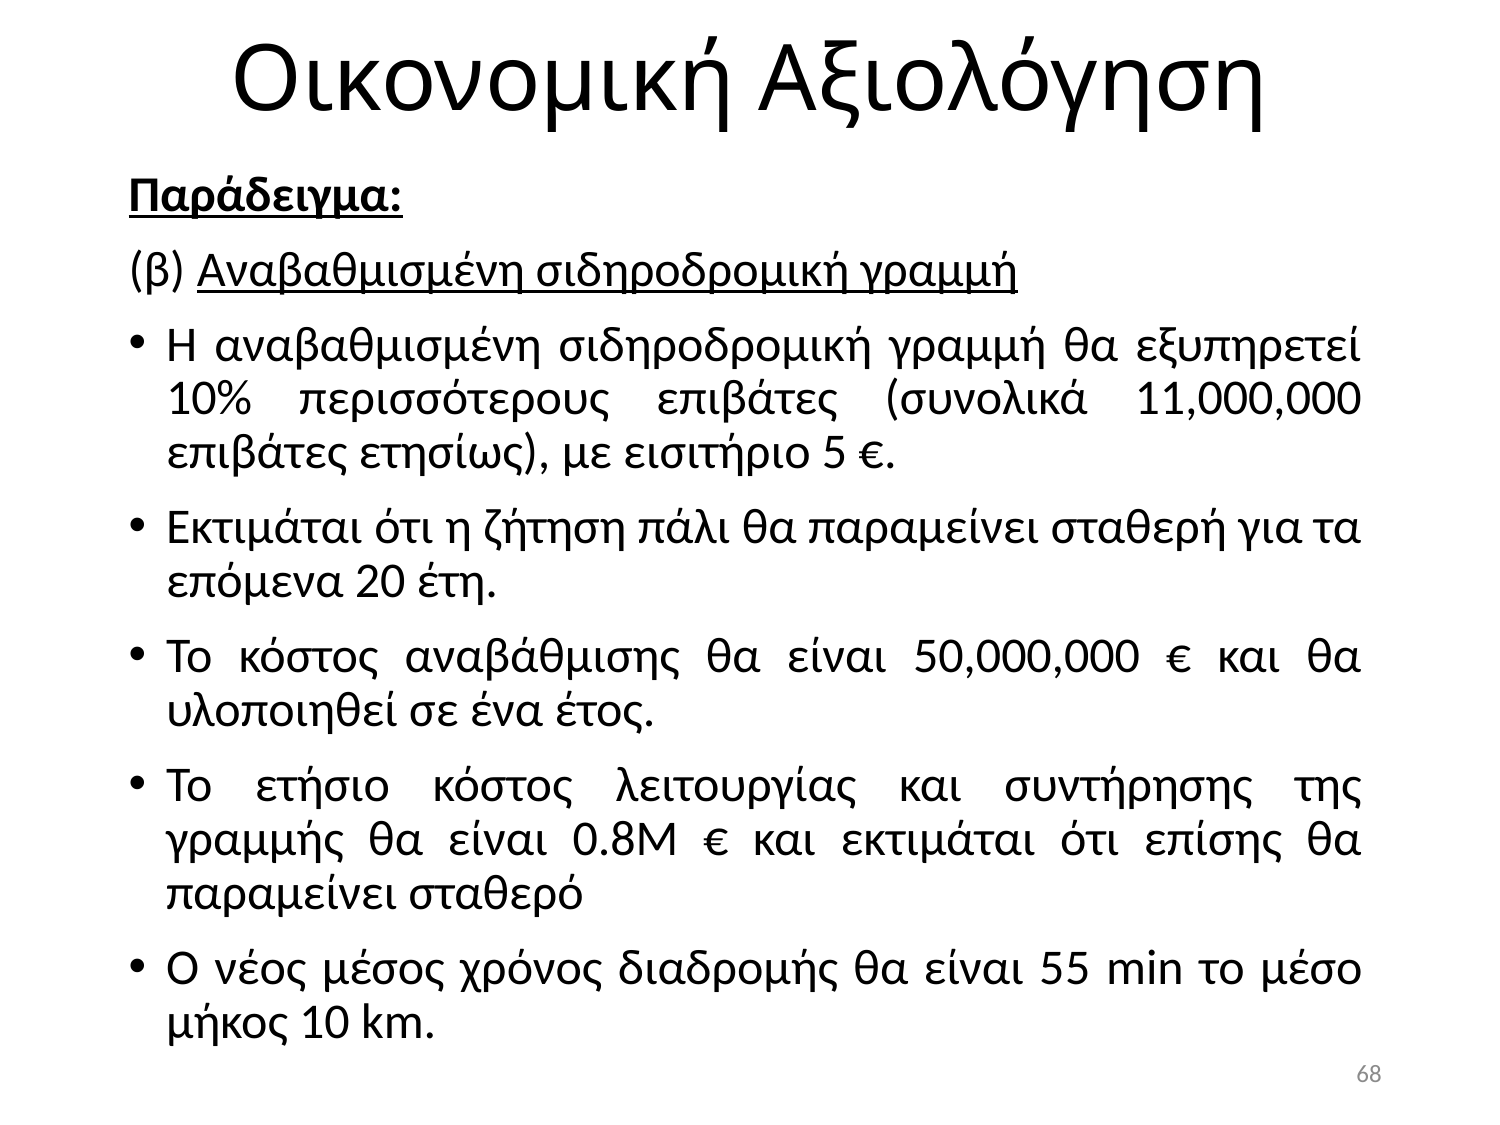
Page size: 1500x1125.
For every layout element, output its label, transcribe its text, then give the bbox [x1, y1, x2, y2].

title Οικονομική Αξιολόγηση [0, 0, 1500, 161]
slide_number 68 [1059, 1042, 1397, 1103]
list Παράδειγμα: (β) Αναβαθμισμένη σιδηροδρομική γραμμή Η αναβαθμισμένη σιδηροδρομική γραμμή θα εξυπηρετεί 10% περισσότερους επιβάτες (συνολικά 11,000,000 επιβάτες ετησίως), με εισιτήριο 5 €. Εκτιμάται ότι η ζήτηση πάλι θα παραμείνει σταθερή για τα επόμενα 20 έτη. Το κόστος αναβάθμισης θα είναι 50,000,000 € και θα υλοποιηθεί σε ένα έτος. Το ετήσιο κόστος λειτουργίας και συντήρησης της γραμμής θα είναι 0.8Μ € και εκτιμάται ότι επίσης θα παραμείνει σταθερό Ο νέος μέσος χρόνος διαδρομής θα είναι 55 min το μέσο μήκος 10 km. [113, 160, 1378, 1043]
